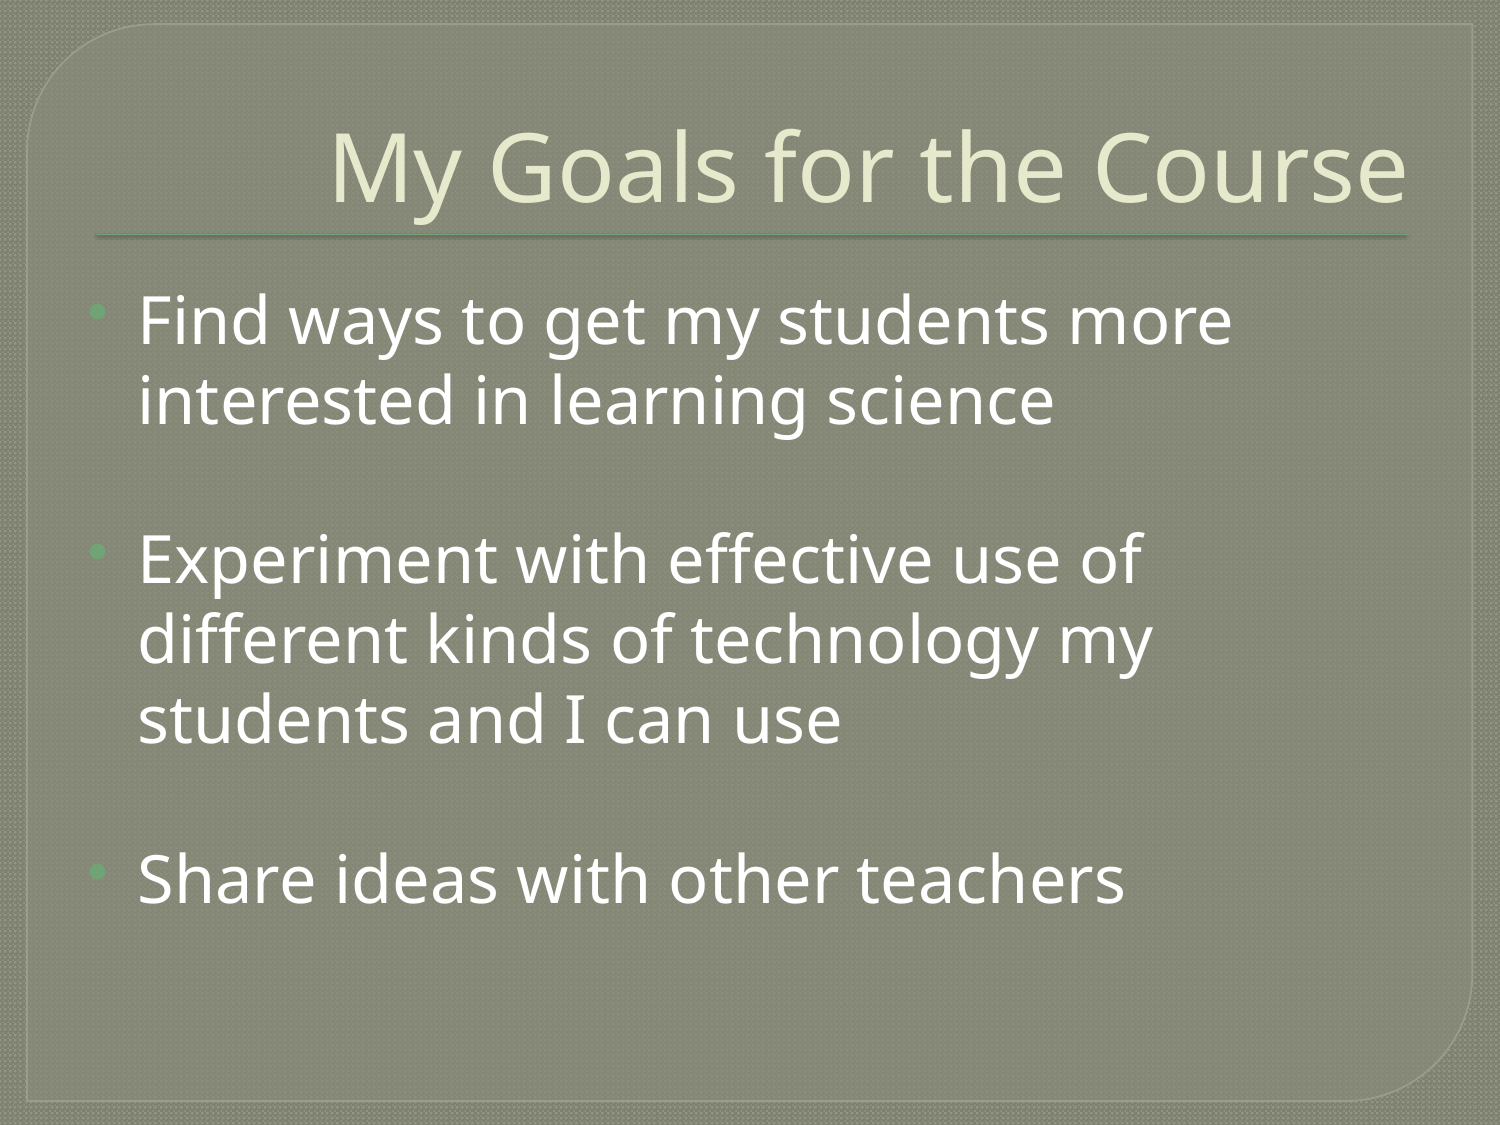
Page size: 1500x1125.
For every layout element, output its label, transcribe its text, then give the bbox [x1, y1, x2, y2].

list Find ways to get my students more interested in learning science Experiment with effective use of different kinds of technology my students and I can use Share ideas with other teachers [75, 270, 1425, 1013]
title My Goals for the Course [75, 41, 1425, 230]
